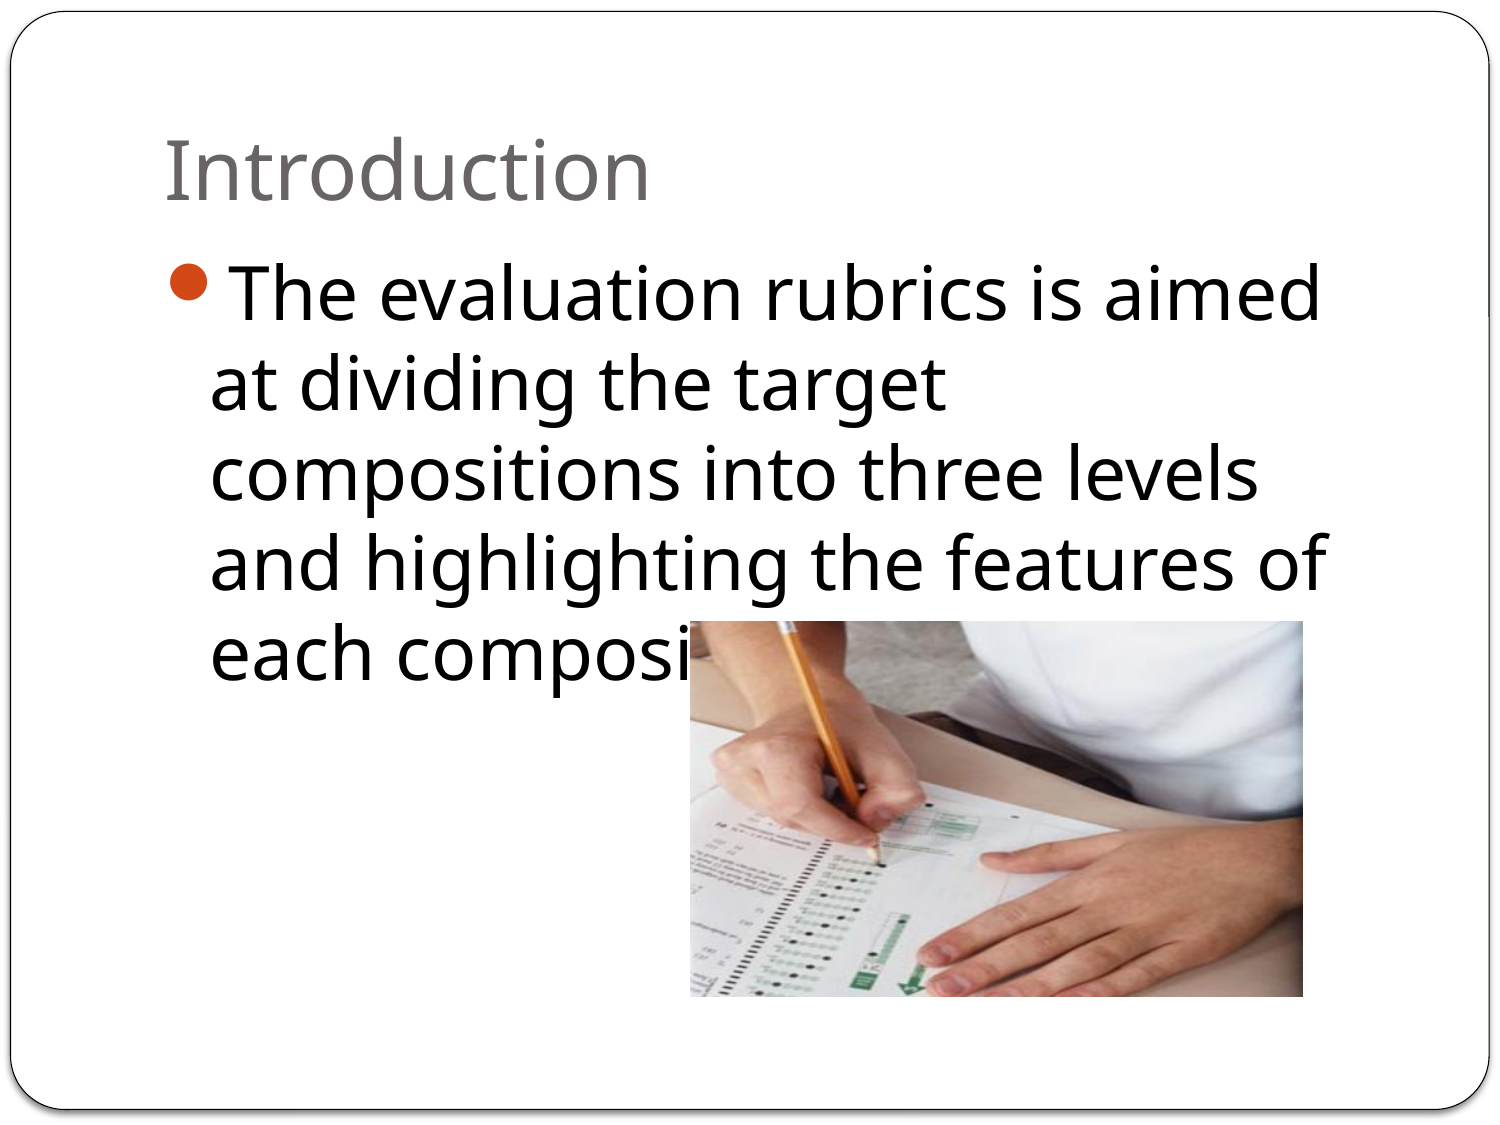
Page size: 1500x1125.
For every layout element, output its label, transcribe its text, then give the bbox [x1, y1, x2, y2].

title Introduction [150, 45, 1425, 233]
picture [690, 621, 1303, 997]
list The evaluation rubrics is aimed at dividing the target compositions into three levels and highlighting the features of each composition. [150, 237, 1425, 988]
